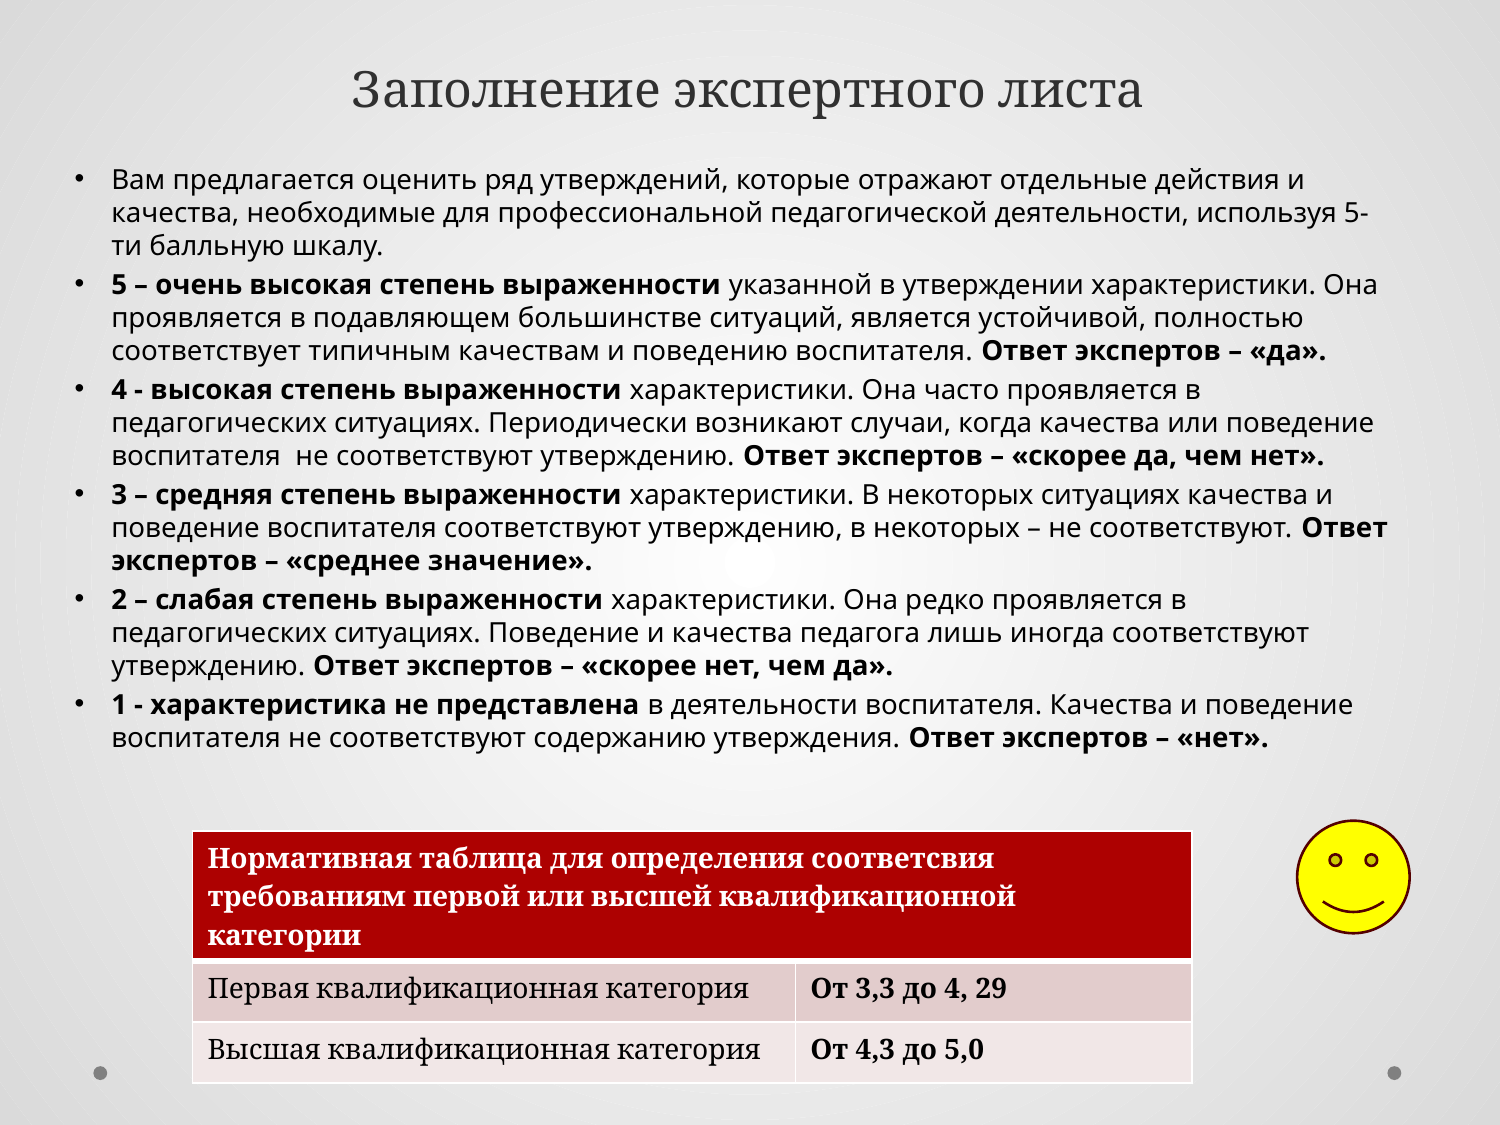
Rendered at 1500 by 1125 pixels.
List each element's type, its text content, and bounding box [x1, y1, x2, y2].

table_cell Высшая квалификационная категория [193, 1023, 795, 1082]
table_header Нормативная таблица для определения соответсвия требованиям первой или высшей квалификационной категории [193, 832, 1191, 958]
table_cell От 3,3 до 4, 29 [796, 964, 1191, 1021]
table_cell От 4,3 до 5,0 [796, 1023, 1191, 1082]
list Вам предлагается оценить ряд утверждений, которые отражают отдельные действия и качества, необходимые для профессиональной педагогической деятельности, используя 5-ти балльную шкалу. 5 – очень высокая степень выраженности указанной в утверждении характеристики. Она проявляется в подавляющем большинстве ситуаций, является устойчивой, полностью соответствует типичным качествам и поведению воспитателя. Ответ экспертов – «да». 4 - высокая степень выраженности характеристики. Она часто проявляется в педагогических ситуациях. Периодически возникают случаи, когда качества или поведение воспитателя не соответствуют утверждению. Ответ экспертов – «скорее да, чем нет». 3 – средняя степень выраженности характеристики. В некоторых ситуациях качества и поведение воспитателя соответствуют утверждению, в некоторых – не соответствуют. Ответ экспертов – «среднее значение». 2 – слабая степень выраженности характеристики. Она редко проявляется в педагогических ситуациях. Поведение и качества педагога лишь иногда соответствуют утверждению. Ответ экспертов – «скорее нет, чем да». 1 - характеристика не представлена в деятельности воспитателя. Качества и поведение воспитателя не соответствуют содержанию утверждения. Ответ экспертов – «нет». [59, 153, 1410, 809]
table_cell Первая квалификационная категория [193, 964, 795, 1021]
text_box [1295, 819, 1411, 935]
title Заполнение экспертного листа [73, 40, 1424, 126]
